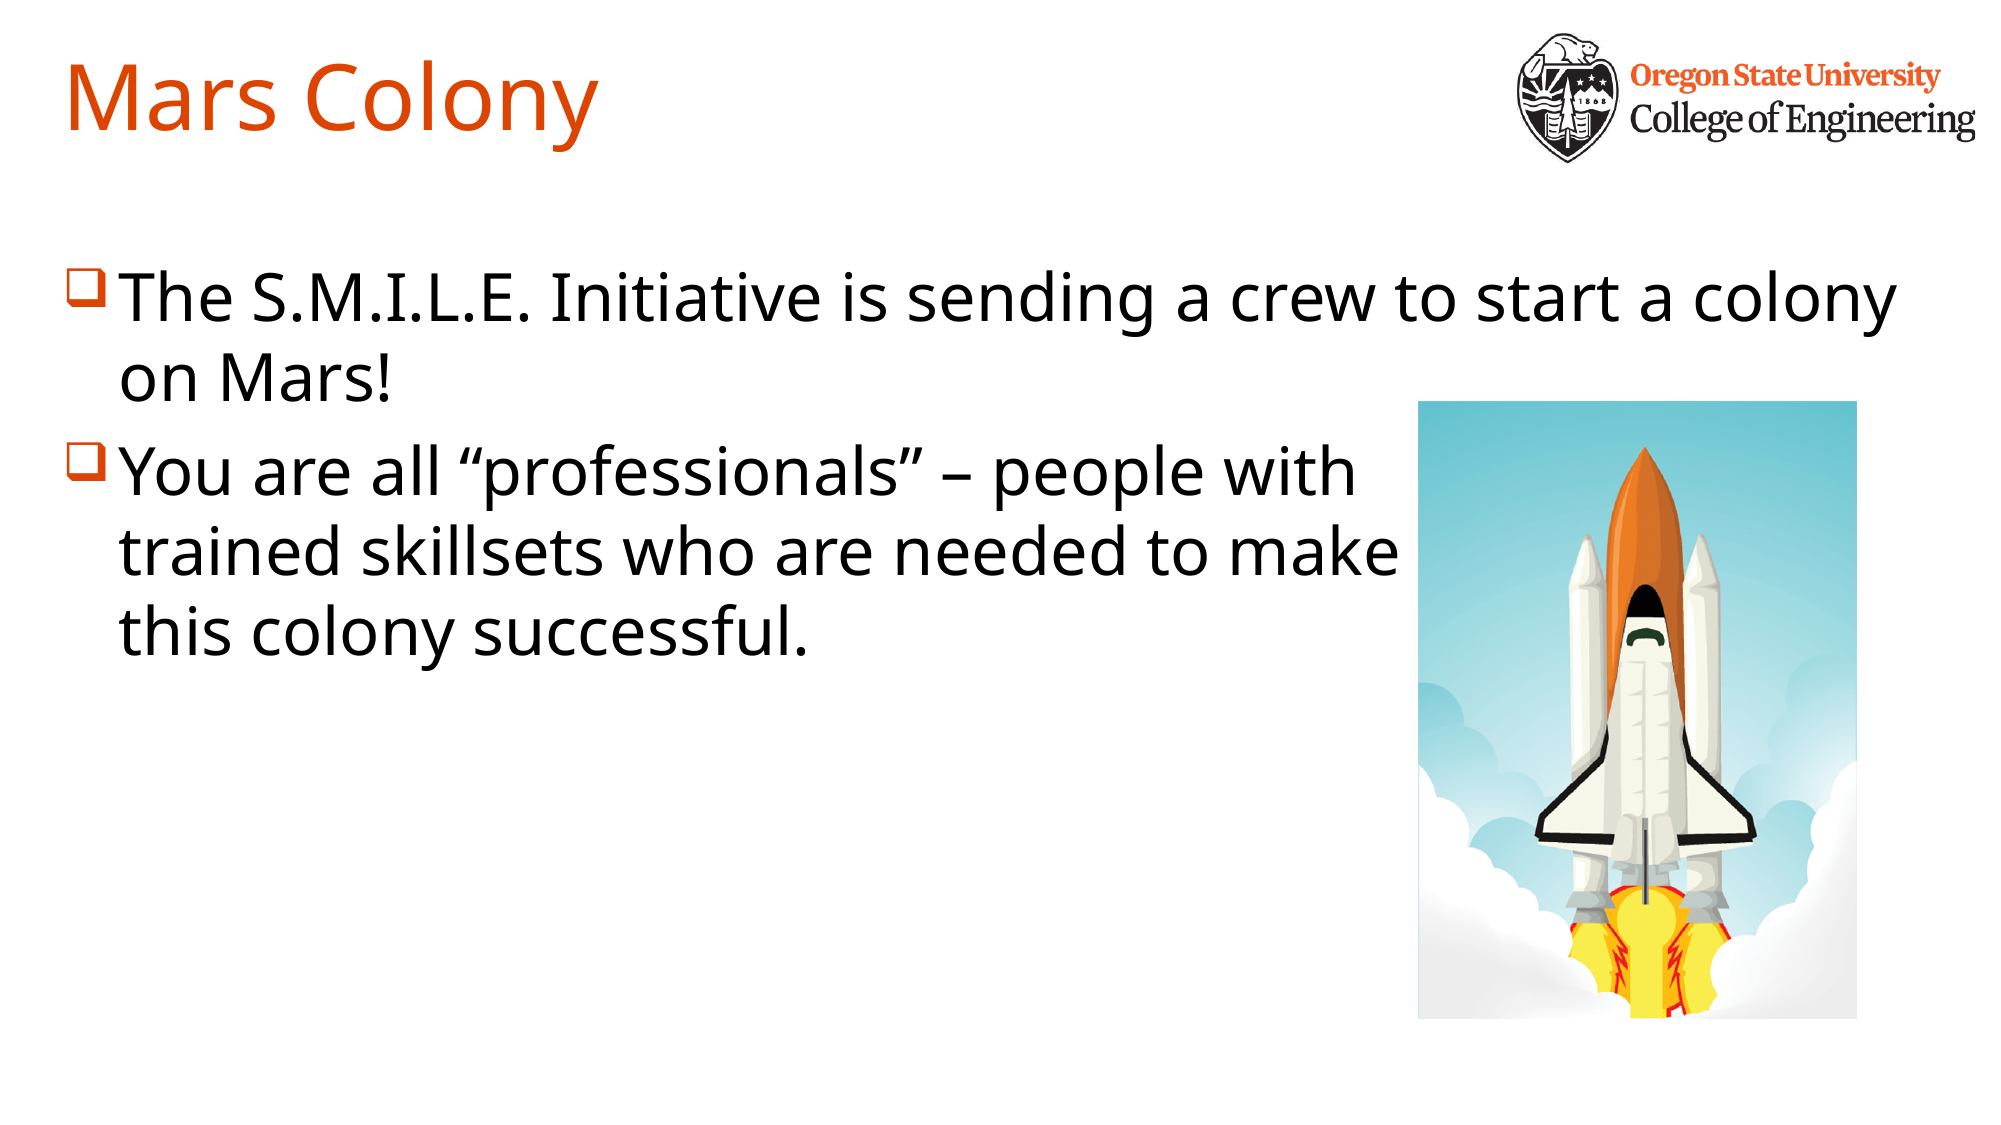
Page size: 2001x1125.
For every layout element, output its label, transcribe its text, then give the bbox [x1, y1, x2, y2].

title Mars Colony [48, 31, 1490, 228]
picture [1417, 401, 1857, 1019]
text_box You are all “professionals” – people with trained skillsets who are needed to make this colony successful. [48, 421, 1412, 576]
list The S.M.I.L.E. Initiative is sending a crew to start a colony on Mars! [48, 247, 1965, 402]
